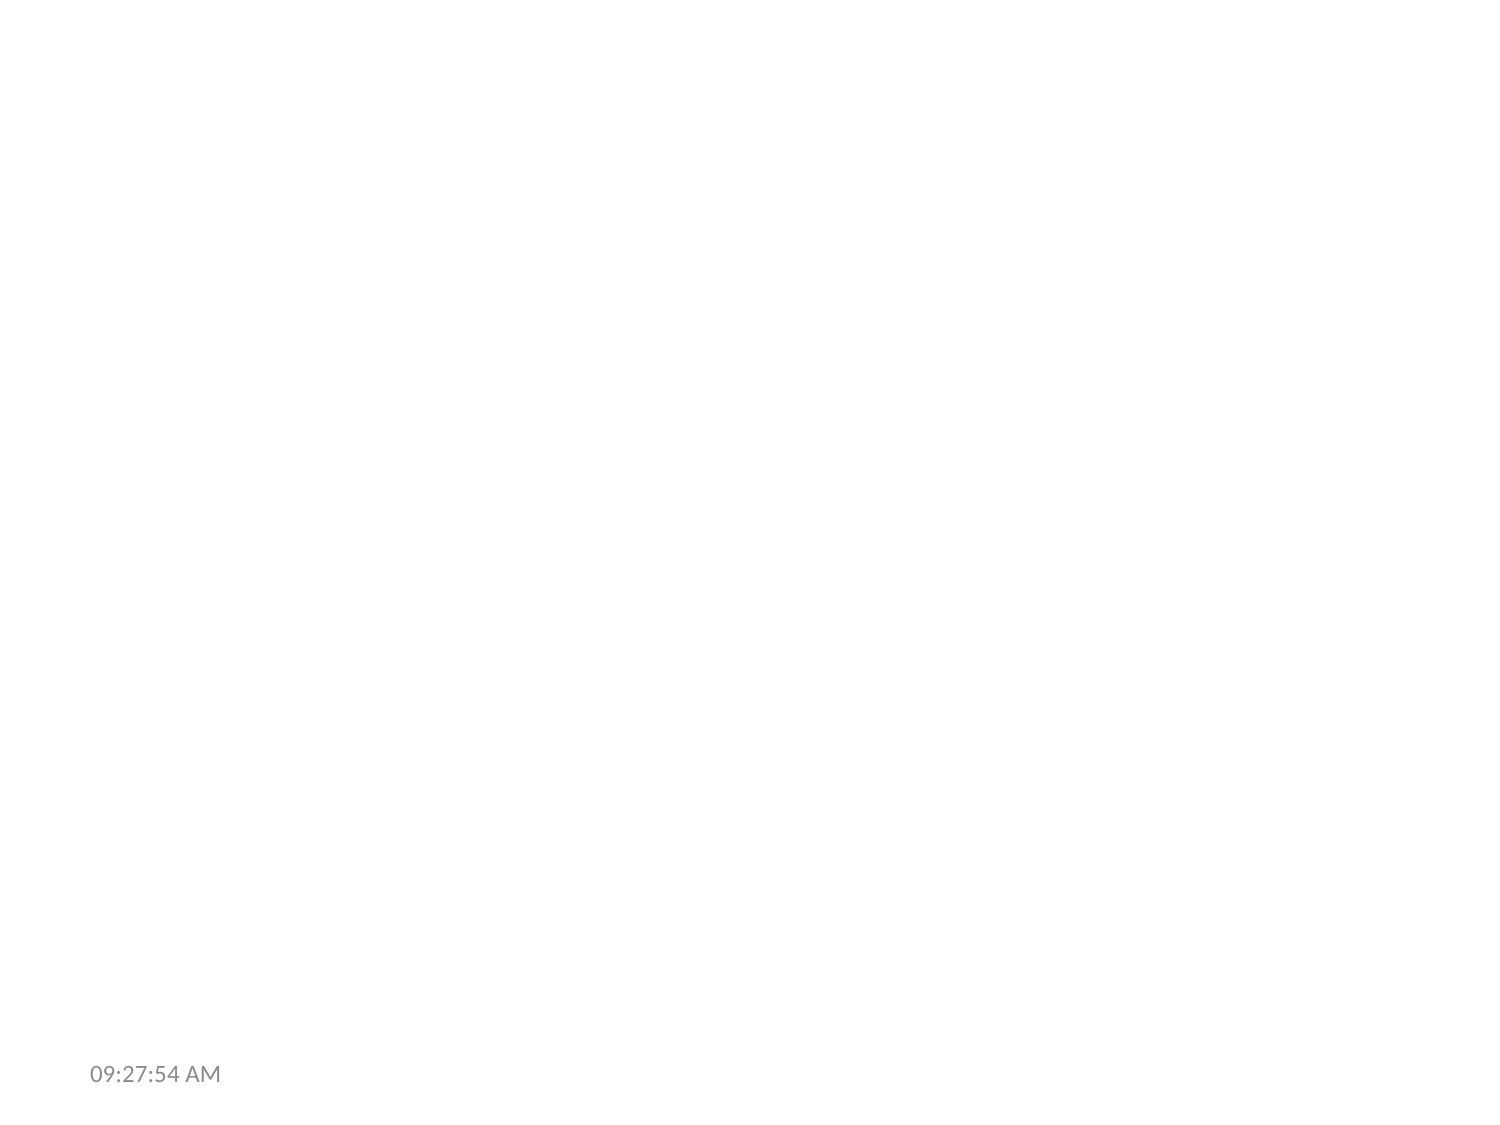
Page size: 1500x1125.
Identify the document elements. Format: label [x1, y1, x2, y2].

slide_number [75, 1042, 425, 1103]
